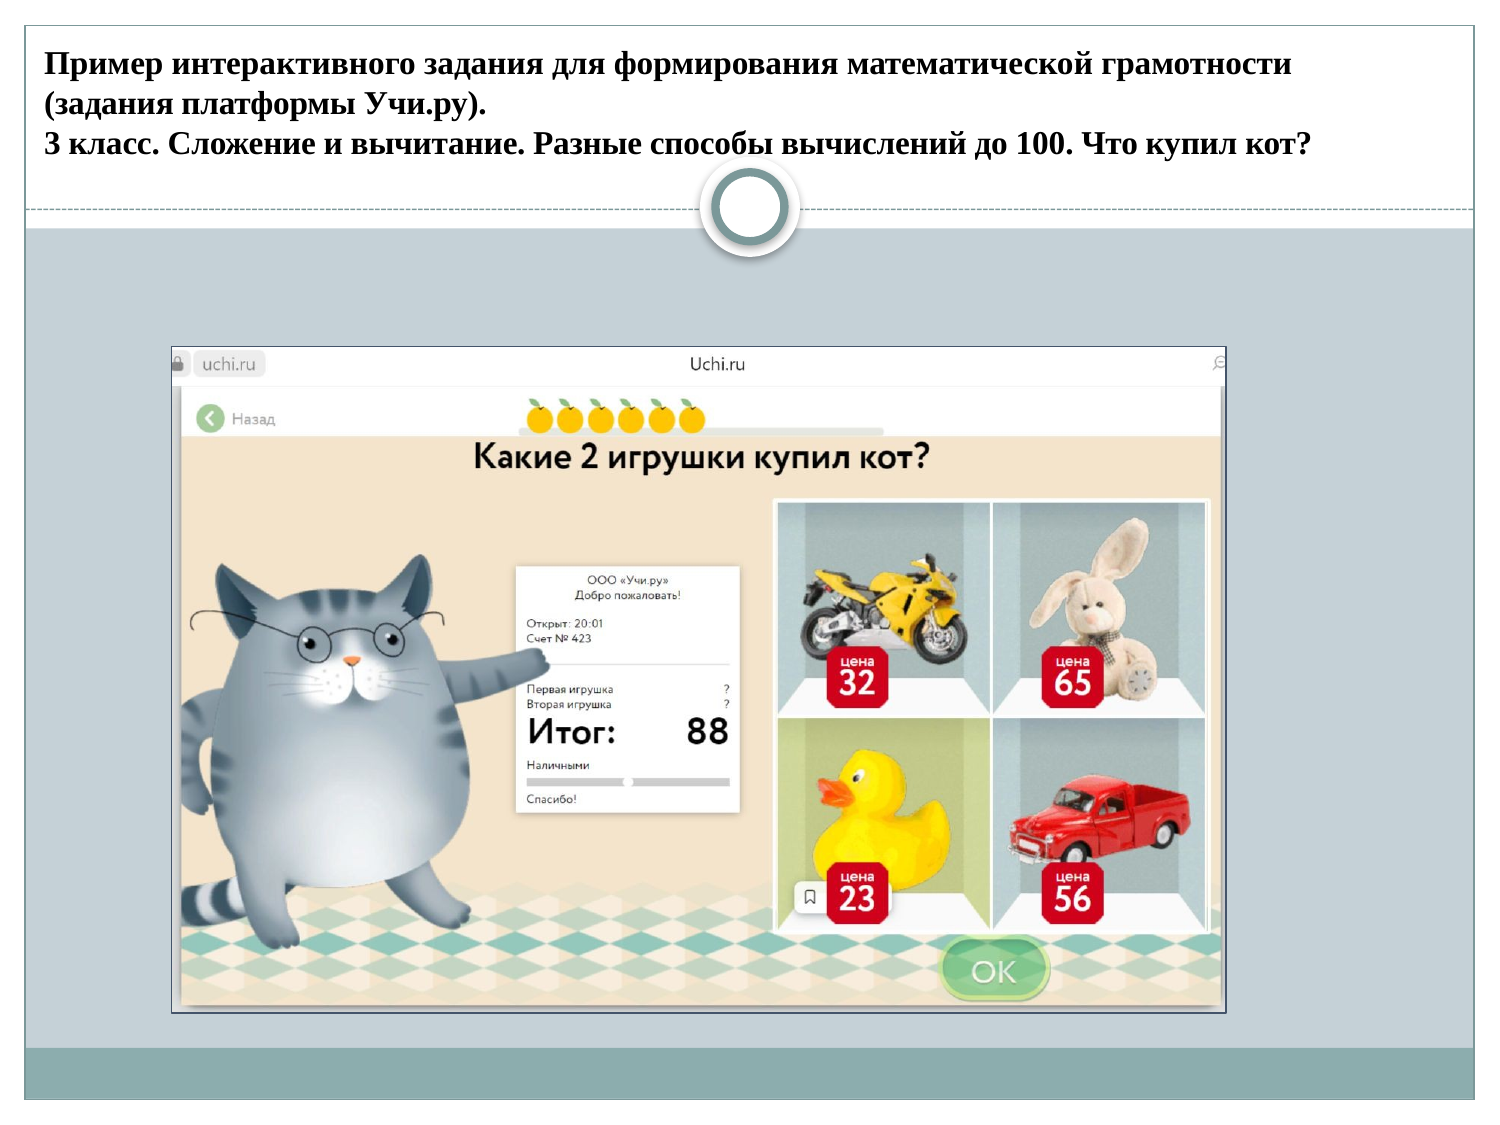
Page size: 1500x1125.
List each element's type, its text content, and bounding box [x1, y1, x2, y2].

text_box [170, 345, 1227, 1015]
title Пример интерактивного задания для формирования математической грамотности (задания платформы Учи.ру). 3 класс. Сложение и вычитание. Разные способы вычислений до 100. Что купил кот? [29, 30, 1430, 209]
